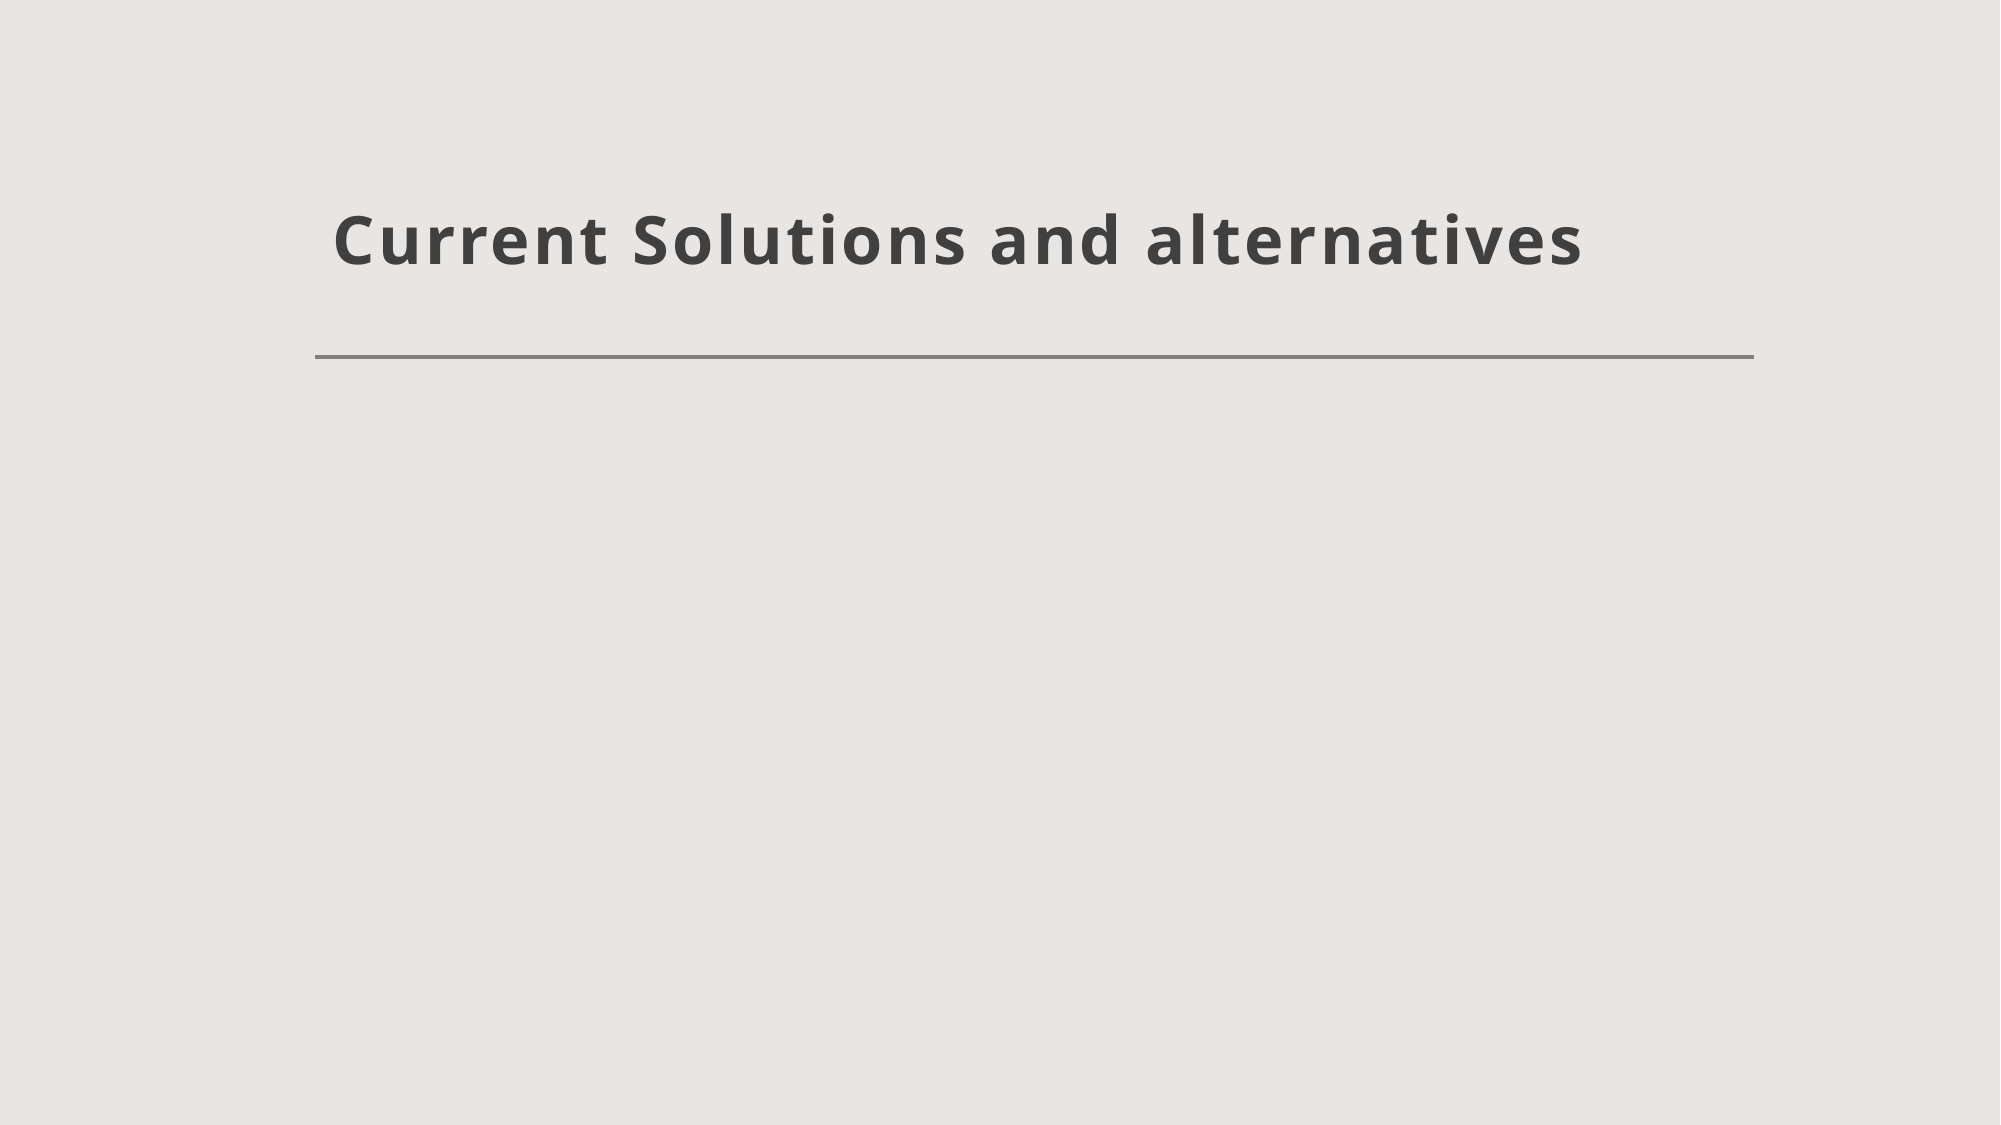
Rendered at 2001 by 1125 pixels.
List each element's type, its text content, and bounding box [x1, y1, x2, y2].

title Current Solutions and alternatives [315, 72, 1754, 294]
